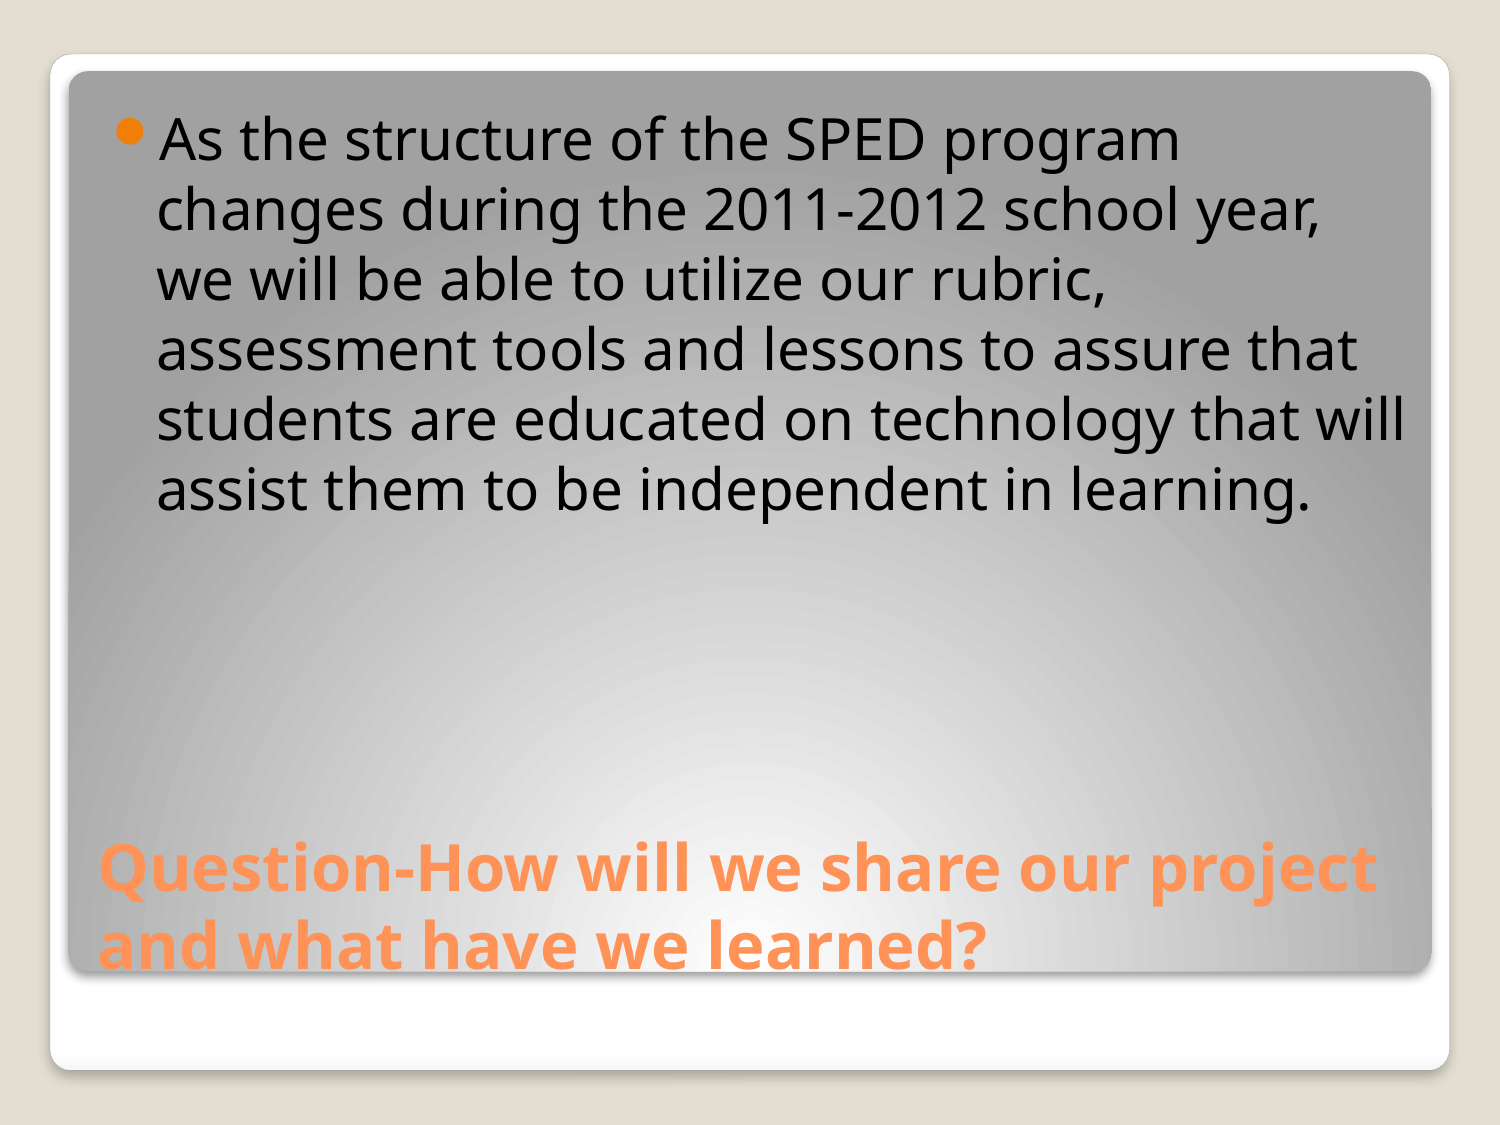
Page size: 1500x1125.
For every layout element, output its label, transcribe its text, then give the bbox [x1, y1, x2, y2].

list As the structure of the SPED program changes during the 2011-2012 school year, we will be able to utilize our rubric, assessment tools and lessons to assure that students are educated on technology that will assist them to be independent in learning. [82, 86, 1425, 774]
title Question-How will we share our project and what have we learned? [82, 817, 1425, 990]
